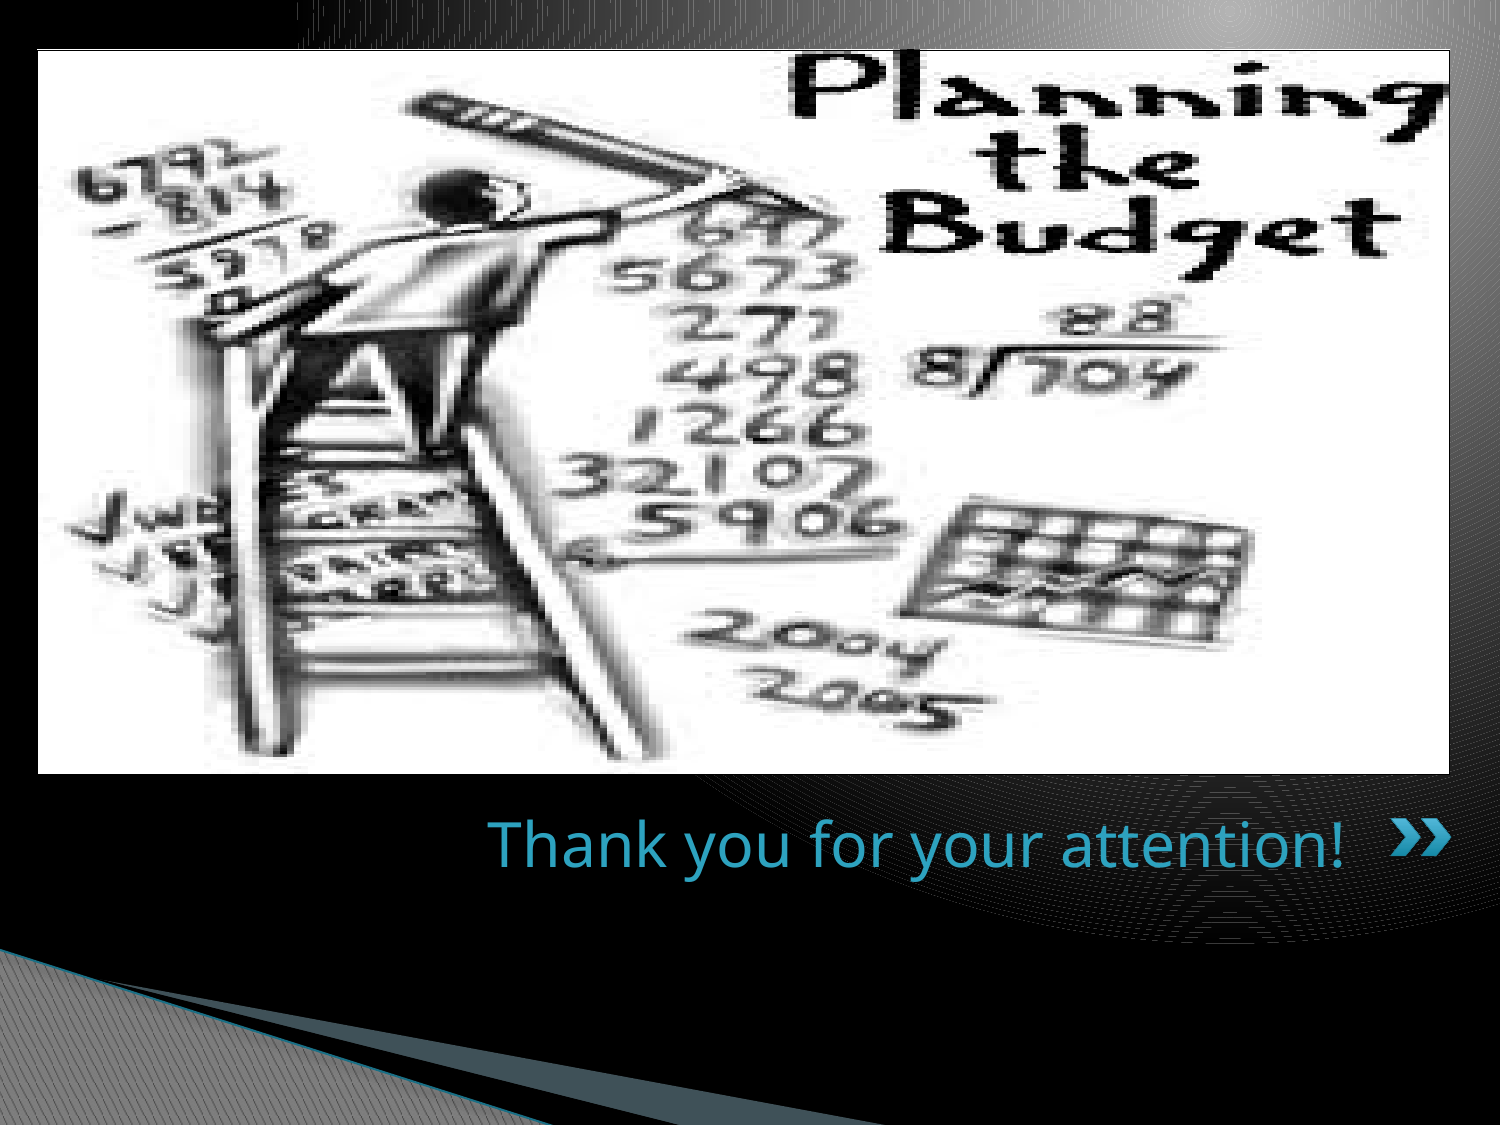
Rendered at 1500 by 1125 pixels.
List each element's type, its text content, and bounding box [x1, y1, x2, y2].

title Thank you for your attention! [37, 798, 1363, 891]
picture [37, 49, 1451, 776]
picture [0, 952, 543, 1125]
